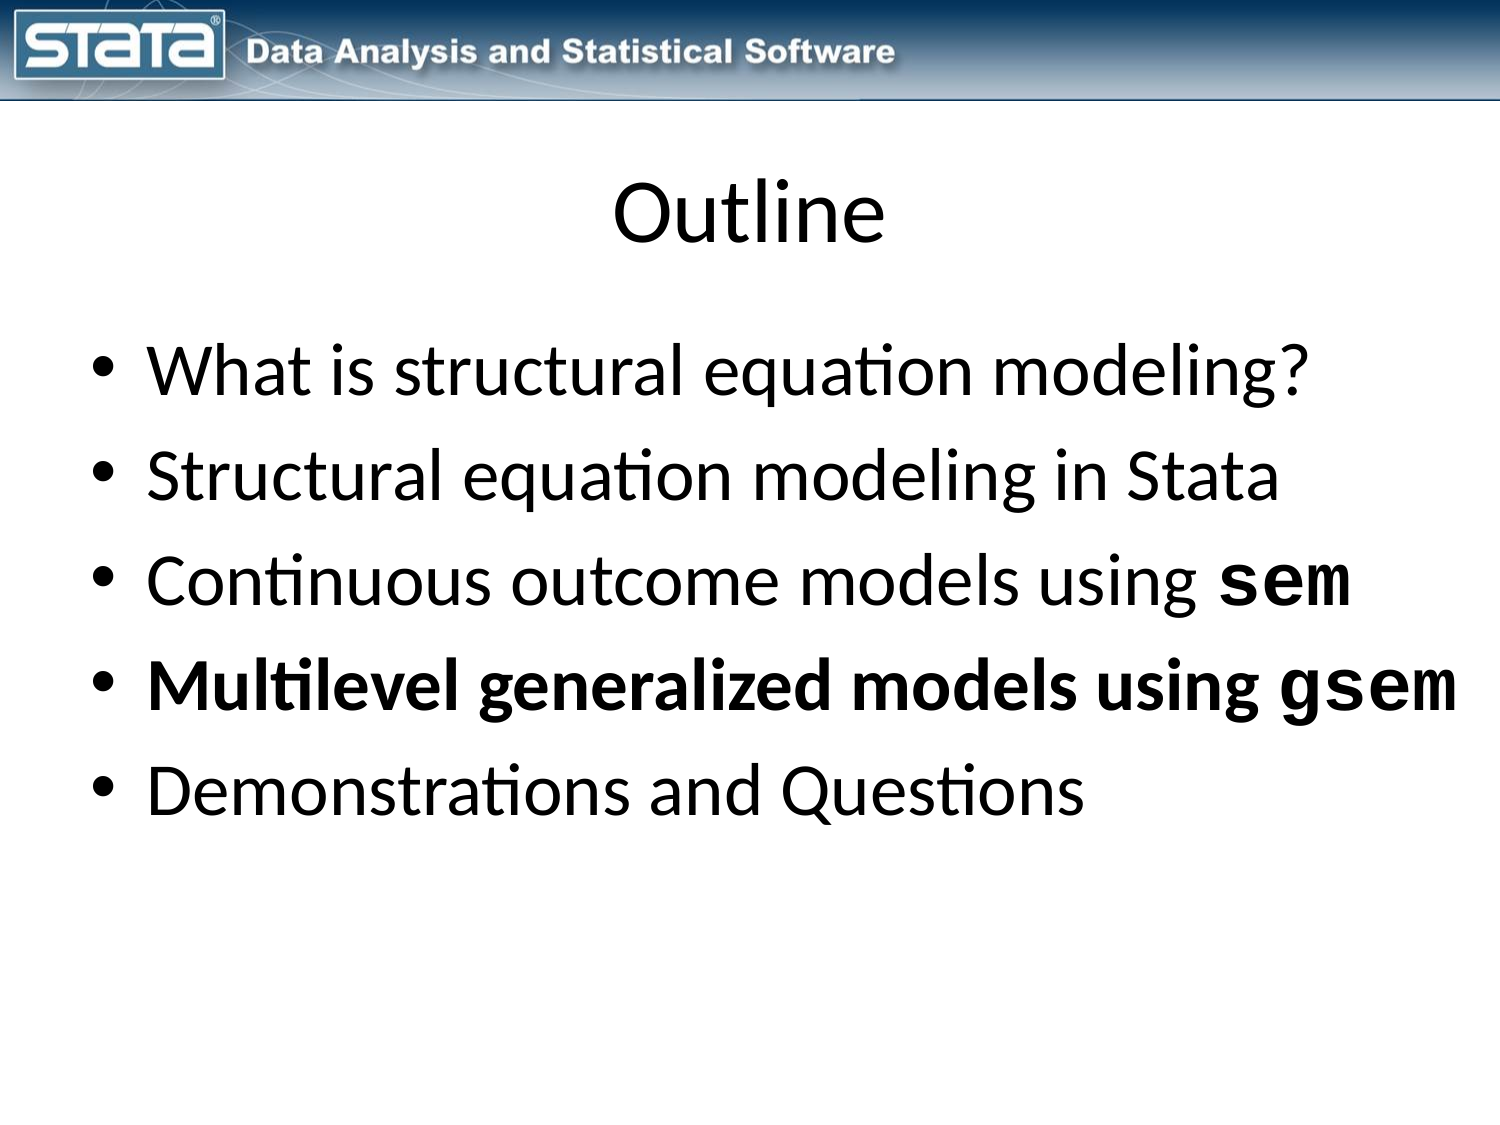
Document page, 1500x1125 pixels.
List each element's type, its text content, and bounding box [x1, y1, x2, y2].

title Outline [75, 125, 1425, 288]
picture [0, 0, 1500, 101]
list What is structural equation modeling? Structural equation modeling in Stata Continuous outcome models using sem Multilevel generalized models using gsem Demonstrations and Questions [75, 312, 1475, 988]
